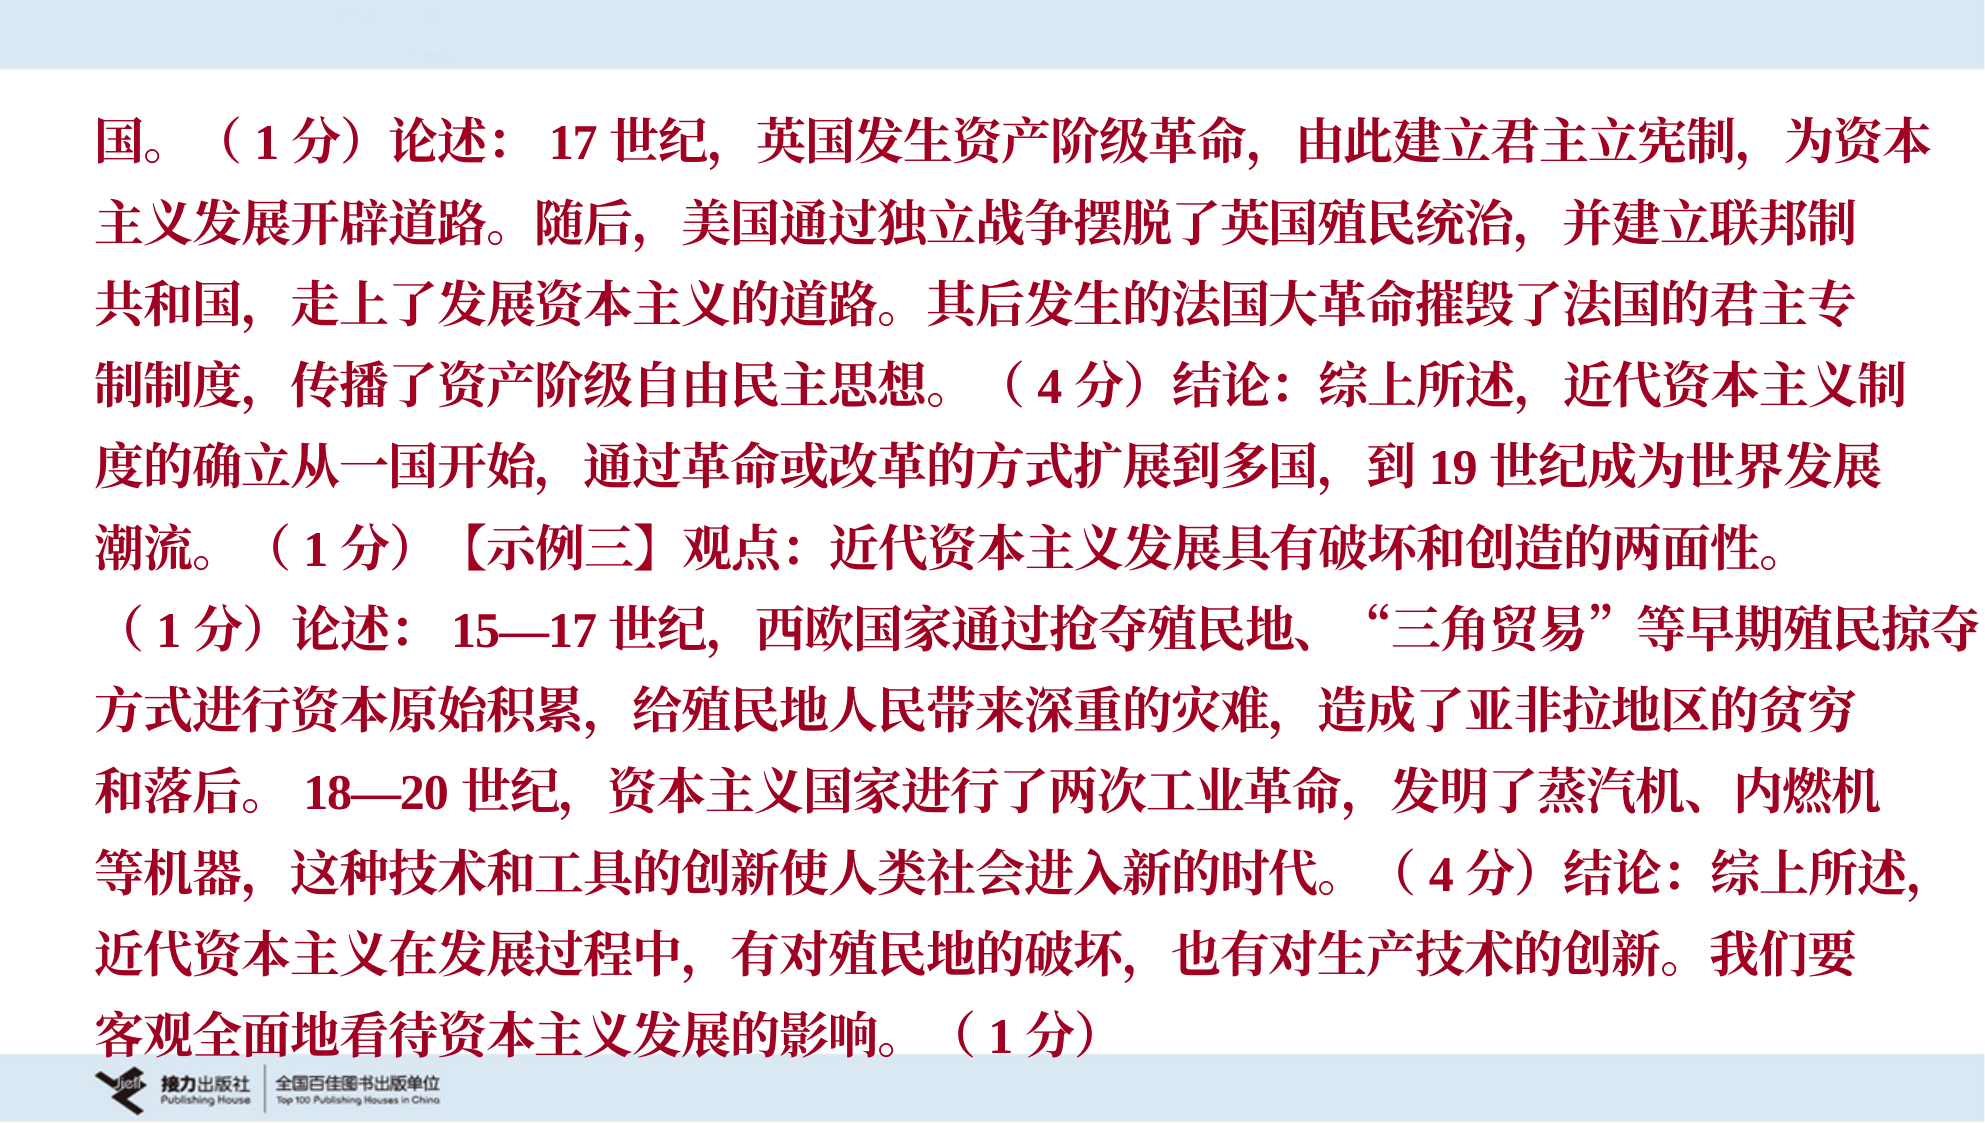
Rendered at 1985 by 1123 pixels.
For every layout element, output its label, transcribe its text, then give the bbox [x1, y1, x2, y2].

picture [0, 0, 1985, 1122]
text_box 国。（1分）论述：17世纪，英国发生资产阶级革命，由此建立君主立宪制，为资本 主义发展开辟道路。随后，美国通过独立战争摆脱了英国殖民统治，并建立联邦制 共和国，走上了发展资本主义的道路。其后发生的法国大革命摧毁了法国的君主专 制制度，传播了资产阶级自由民主思想。（4分）结论：综上所述，近代资本主义制 度的确立从一国开始，通过革命或改革的方式扩展到多国，到19世纪成为世界发展 潮流。（1分）【示例三】观点：近代资本主义发展具有破坏和创造的两面性。 （1分）论述：15—17世纪，西欧国家通过抢夺殖民地、“三角贸易”等早期殖民掠夺 方式进行资本原始积累，给殖民地人民带来深重的灾难，造成了亚非拉地区的贫穷 和落后。18—20世纪，资本主义国家进行了两次工业革命，发明了蒸汽机、内燃机 等机器，这种技术和工具的创新使人类社会进入新的时代。（4分）结论：综上所述， 近代资本主义在发展过程中，有对殖民地的破坏，也有对生产技术的创新。我们要 客观全面地看待资本主义发展的影响。（1分） [94, 88, 1892, 1064]
